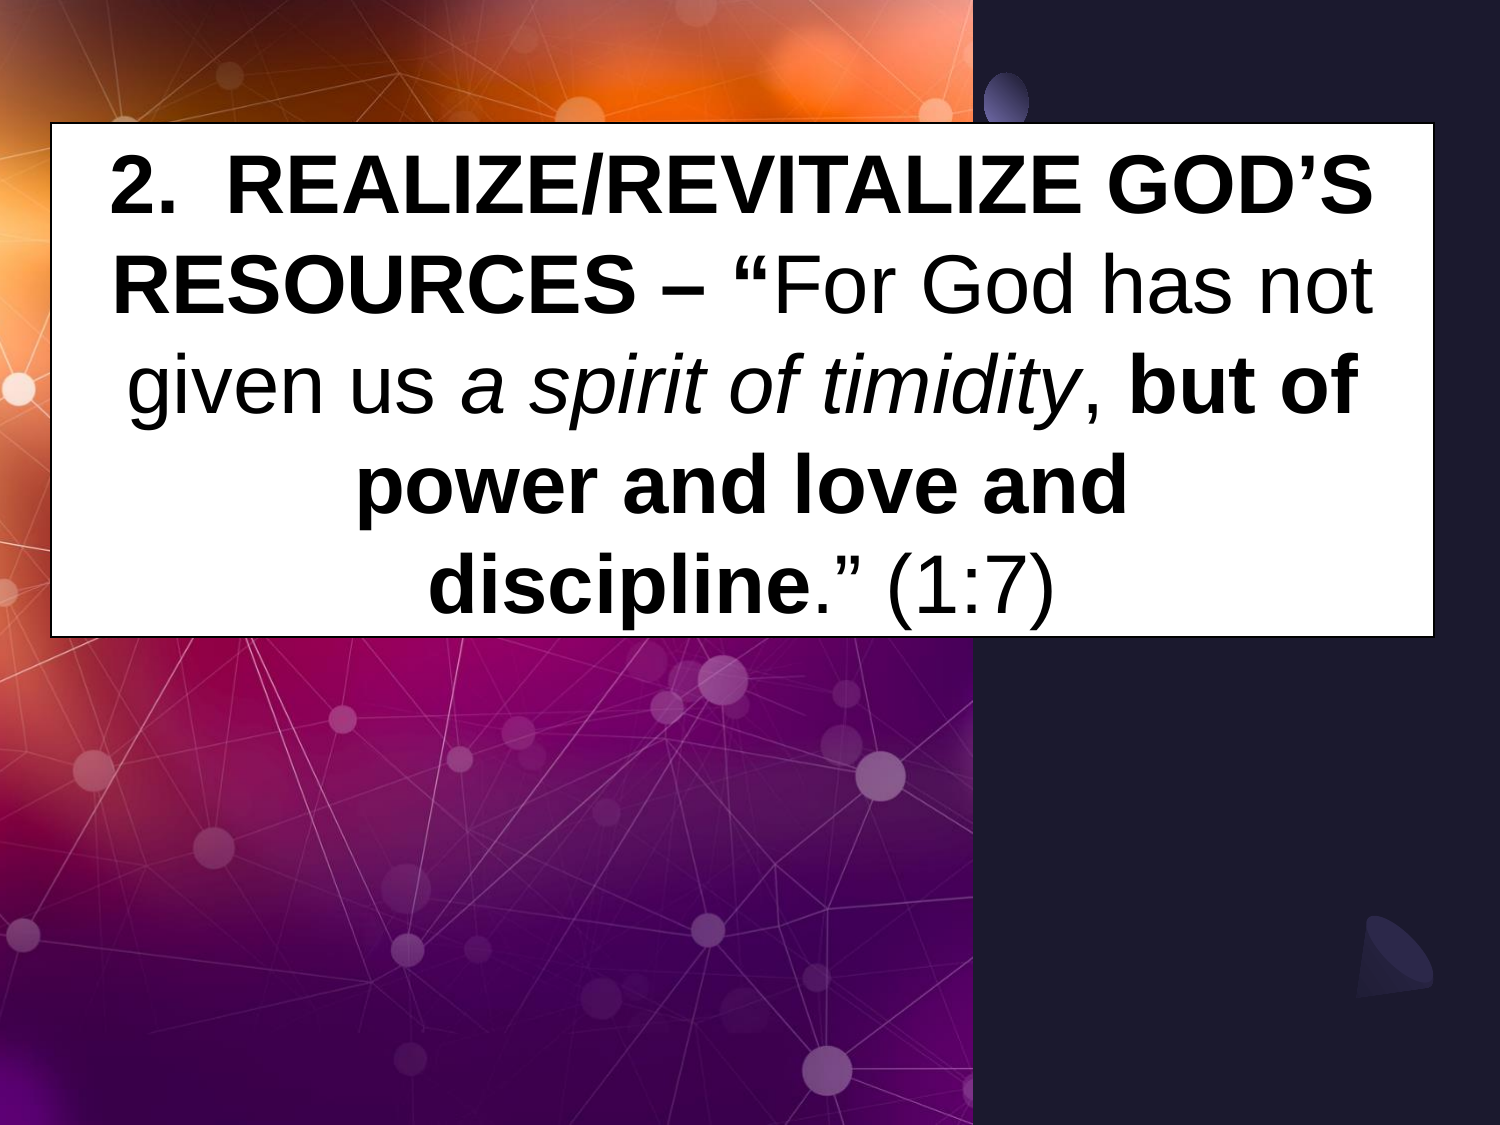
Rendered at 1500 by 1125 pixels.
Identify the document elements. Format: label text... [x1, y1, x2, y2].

text_box 2. REALIZE/REVITALIZE GOD’S RESOURCES – “For God has not given us a spirit of timidity, but of power and love and discipline.” (1:7) [973, 122, 1435, 638]
picture [0, 0, 973, 1125]
